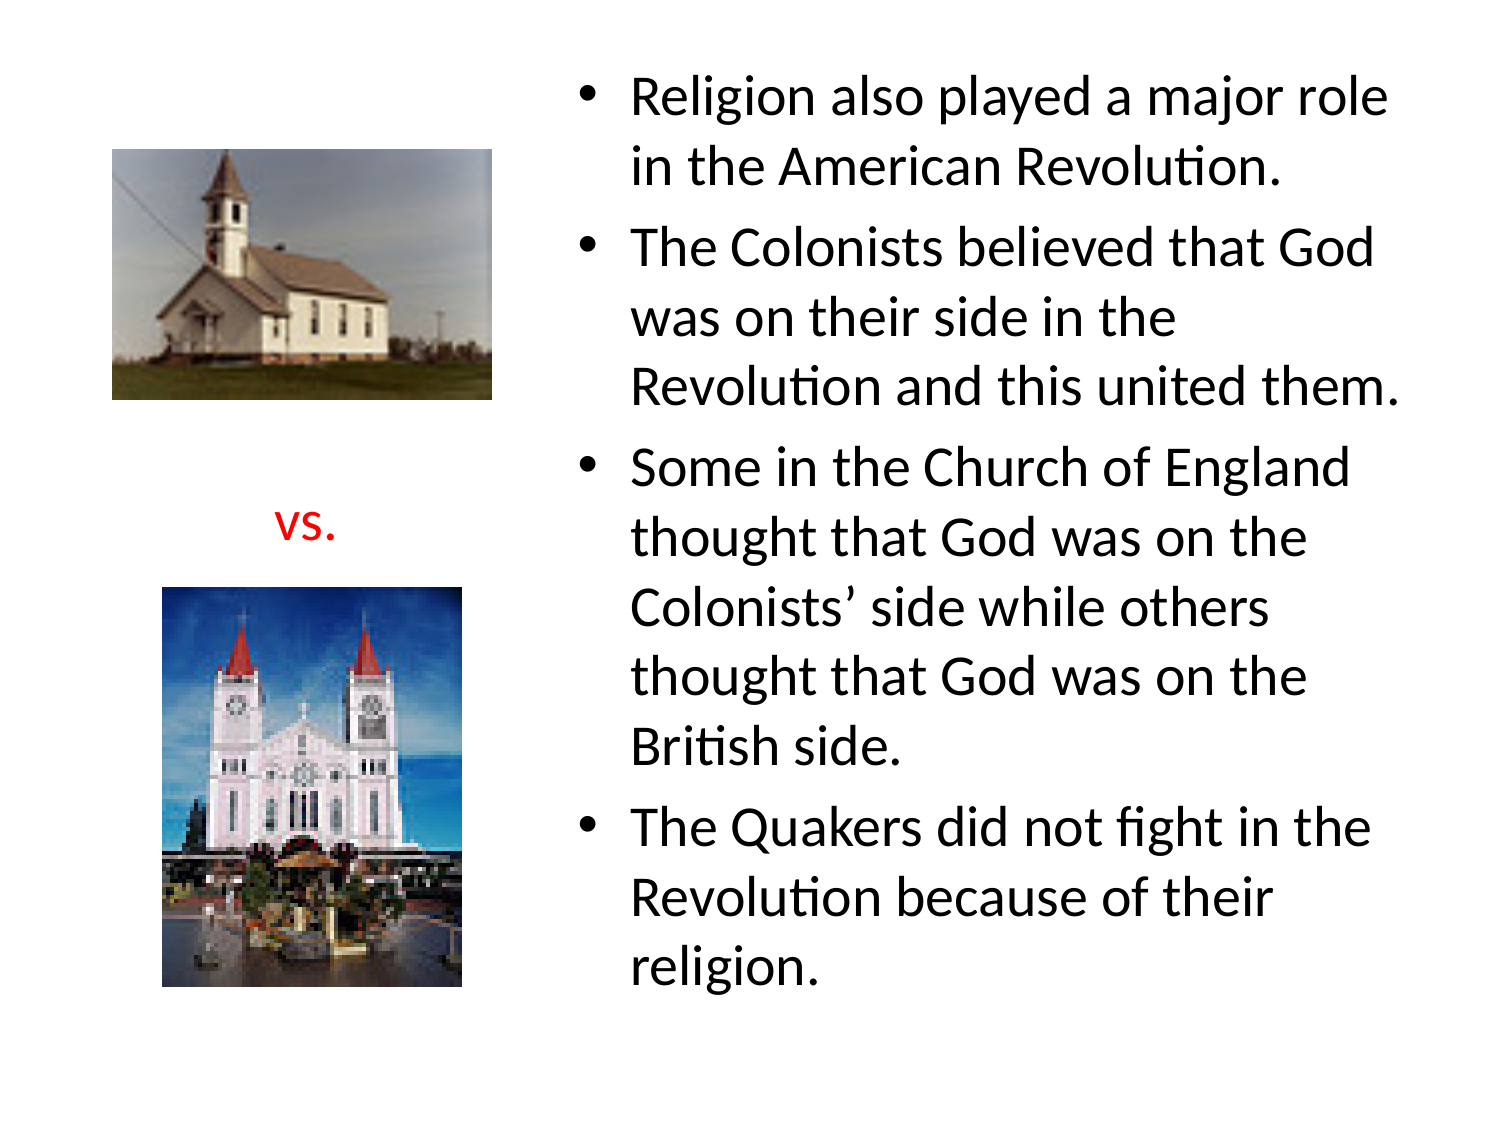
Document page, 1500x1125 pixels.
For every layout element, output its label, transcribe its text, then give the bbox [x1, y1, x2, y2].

list Religion also played a major role in the American Revolution. The Colonists believed that God was on their side in the Revolution and this united them. Some in the Church of England thought that God was on the Colonists’ side while others thought that God was on the British side. The Quakers did not fight in the Revolution because of their religion. [562, 50, 1425, 1075]
text_box vs. [99, 474, 513, 560]
picture [162, 587, 462, 987]
picture [112, 149, 492, 401]
